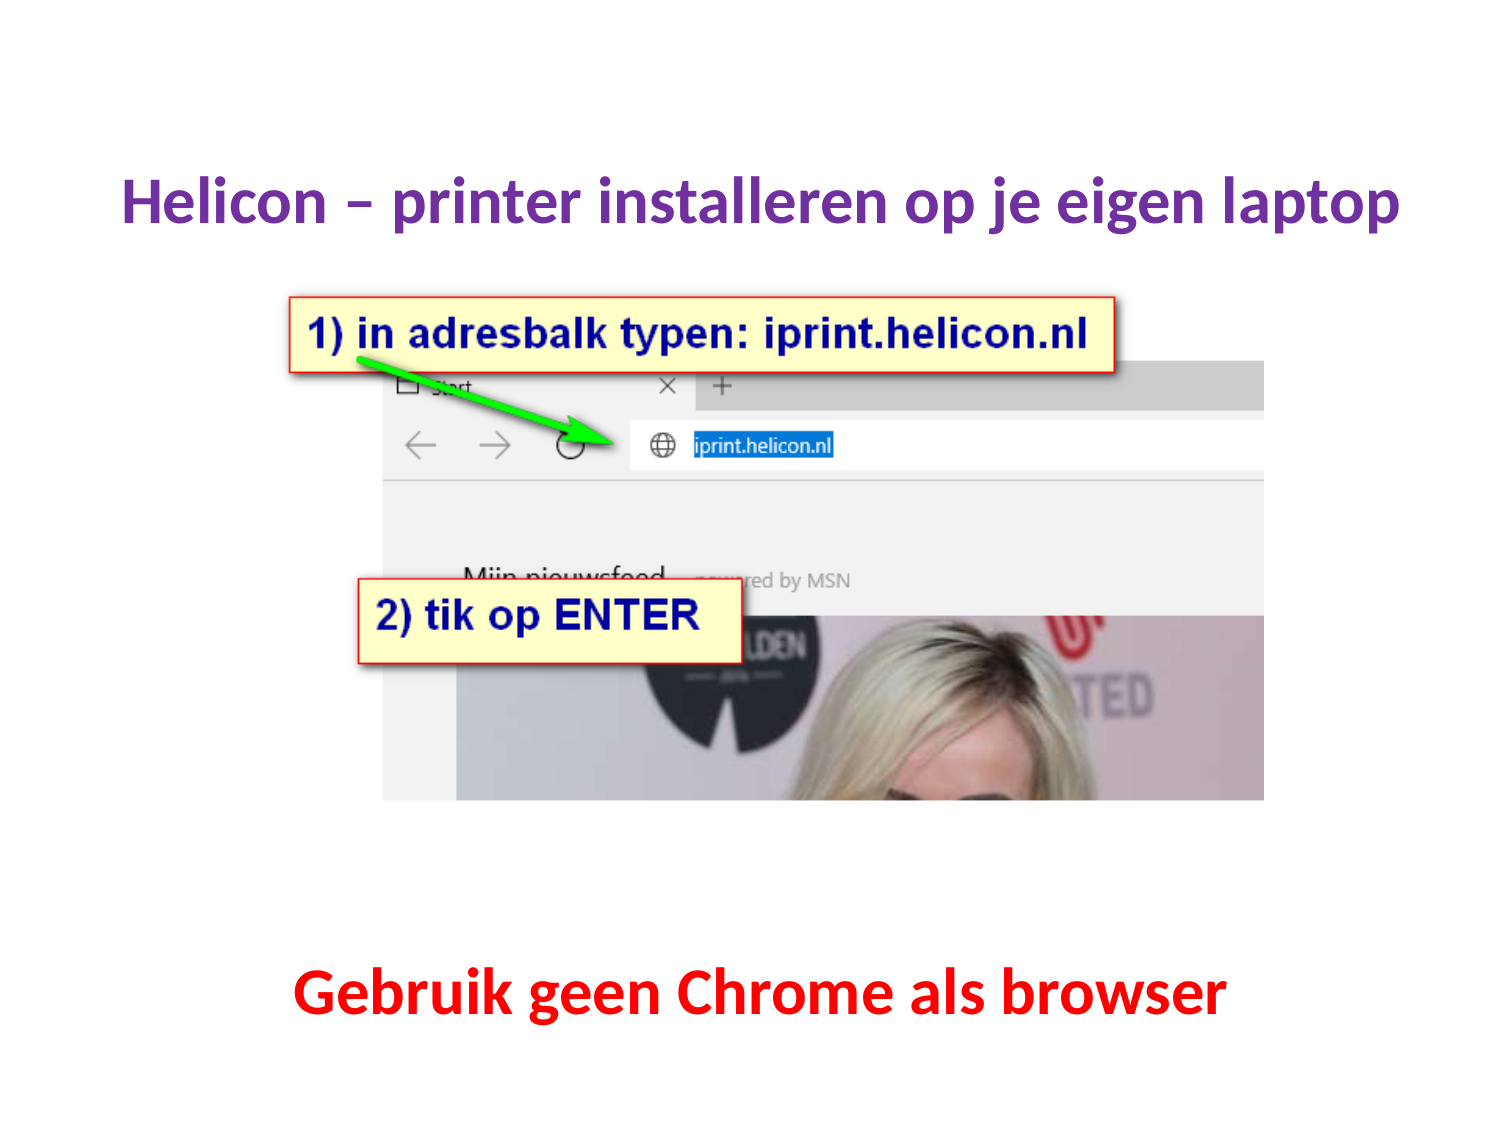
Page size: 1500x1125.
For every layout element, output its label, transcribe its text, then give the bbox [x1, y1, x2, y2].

text_box Gebruik geen Chrome als browser [279, 940, 1245, 1036]
picture [236, 267, 1264, 858]
text_box Helicon – printer installeren op je eigen laptop [106, 148, 1418, 244]
